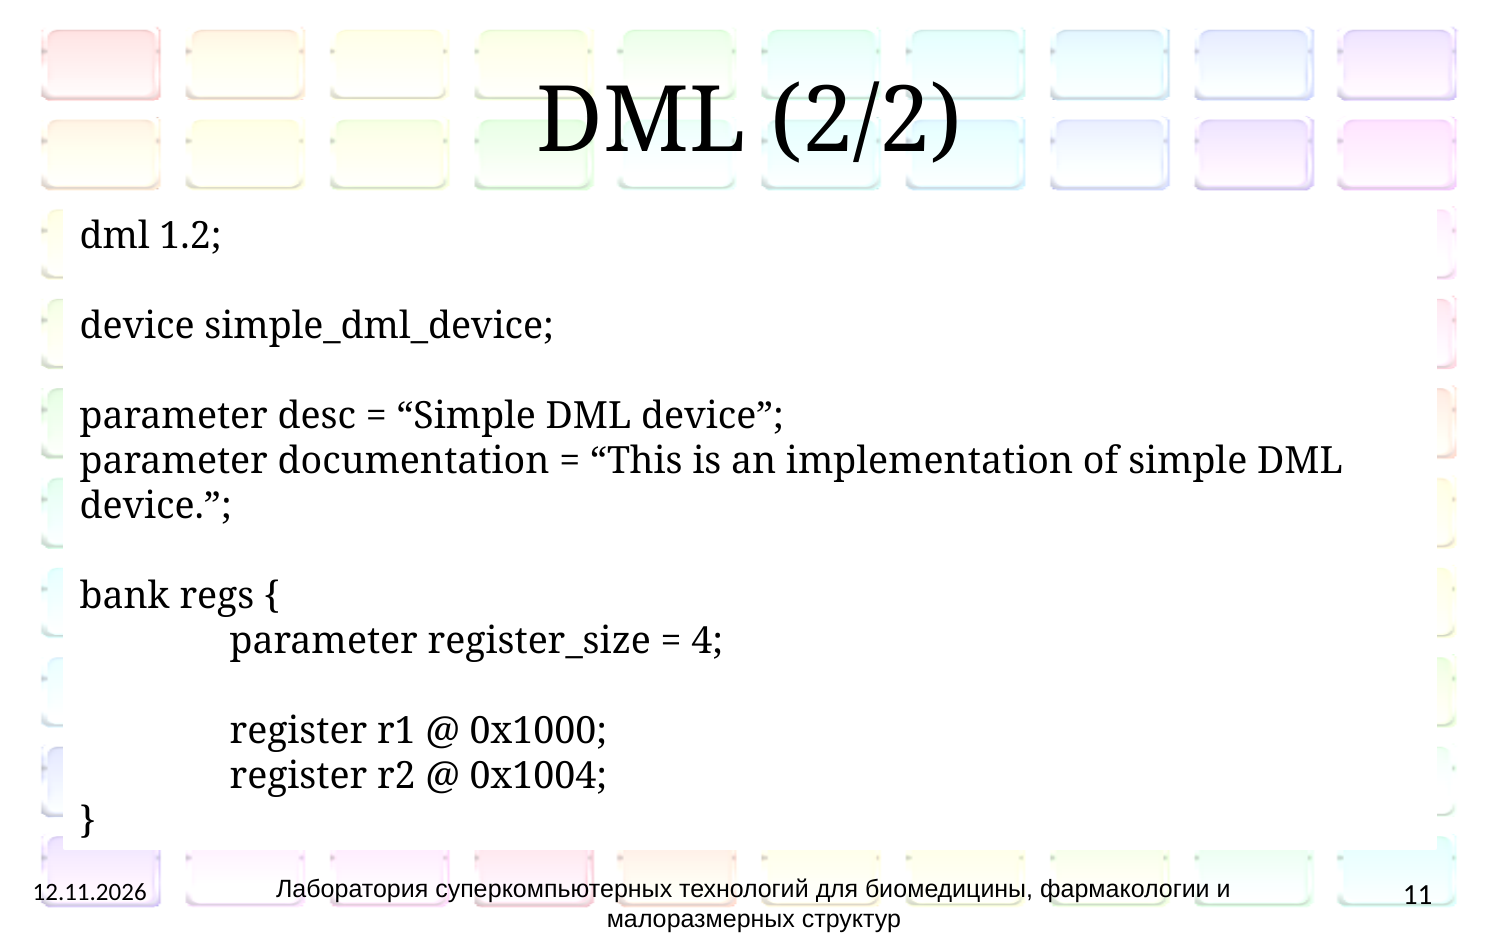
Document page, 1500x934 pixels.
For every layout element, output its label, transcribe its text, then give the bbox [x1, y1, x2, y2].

footer Лаборатория суперкомпьютерных технологий для биомедицины, фармакологии и малоразмерных структур [171, 864, 1338, 915]
picture [0, 0, 1500, 934]
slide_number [17, 868, 163, 918]
slide_number 11 [1387, 868, 1473, 918]
text_box dml 1.2; device simple_dml_device; parameter desc = “Simple DML device”; parameter documentation = “This is an implementation of simple DML device.”; bank regs { parameter register_size = 4; register r1 @ 0x1000; register r2 @ 0x1004; } [63, 201, 1437, 850]
title DML (2/2) [75, 37, 1425, 193]
